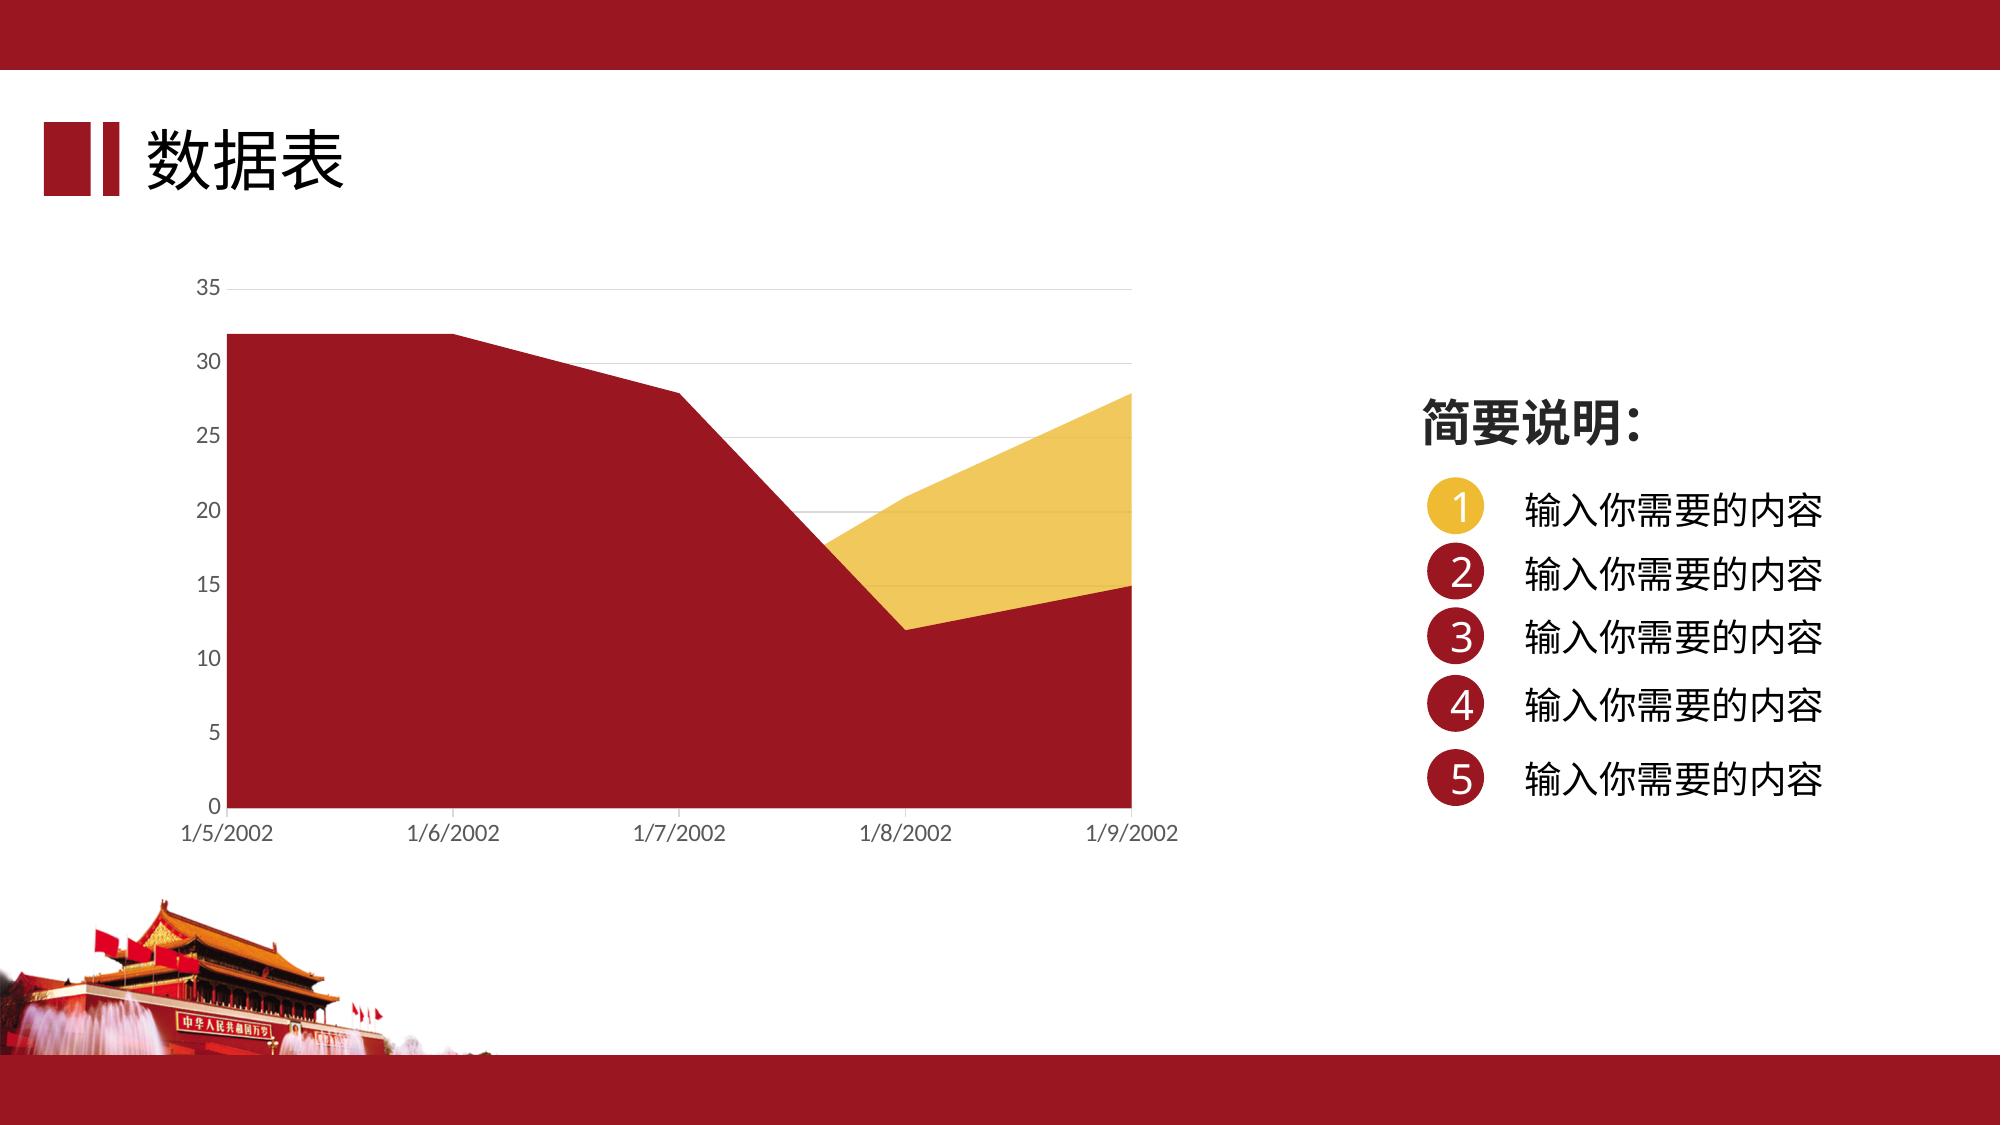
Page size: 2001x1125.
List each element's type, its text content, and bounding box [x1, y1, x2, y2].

text_box 数据表 [130, 111, 853, 206]
chart [159, 264, 1200, 860]
text_box [1062, 1054, 2000, 1125]
picture [0, 747, 1062, 1125]
text_box [0, 0, 2000, 71]
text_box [1404, 383, 1841, 810]
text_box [43, 122, 120, 196]
